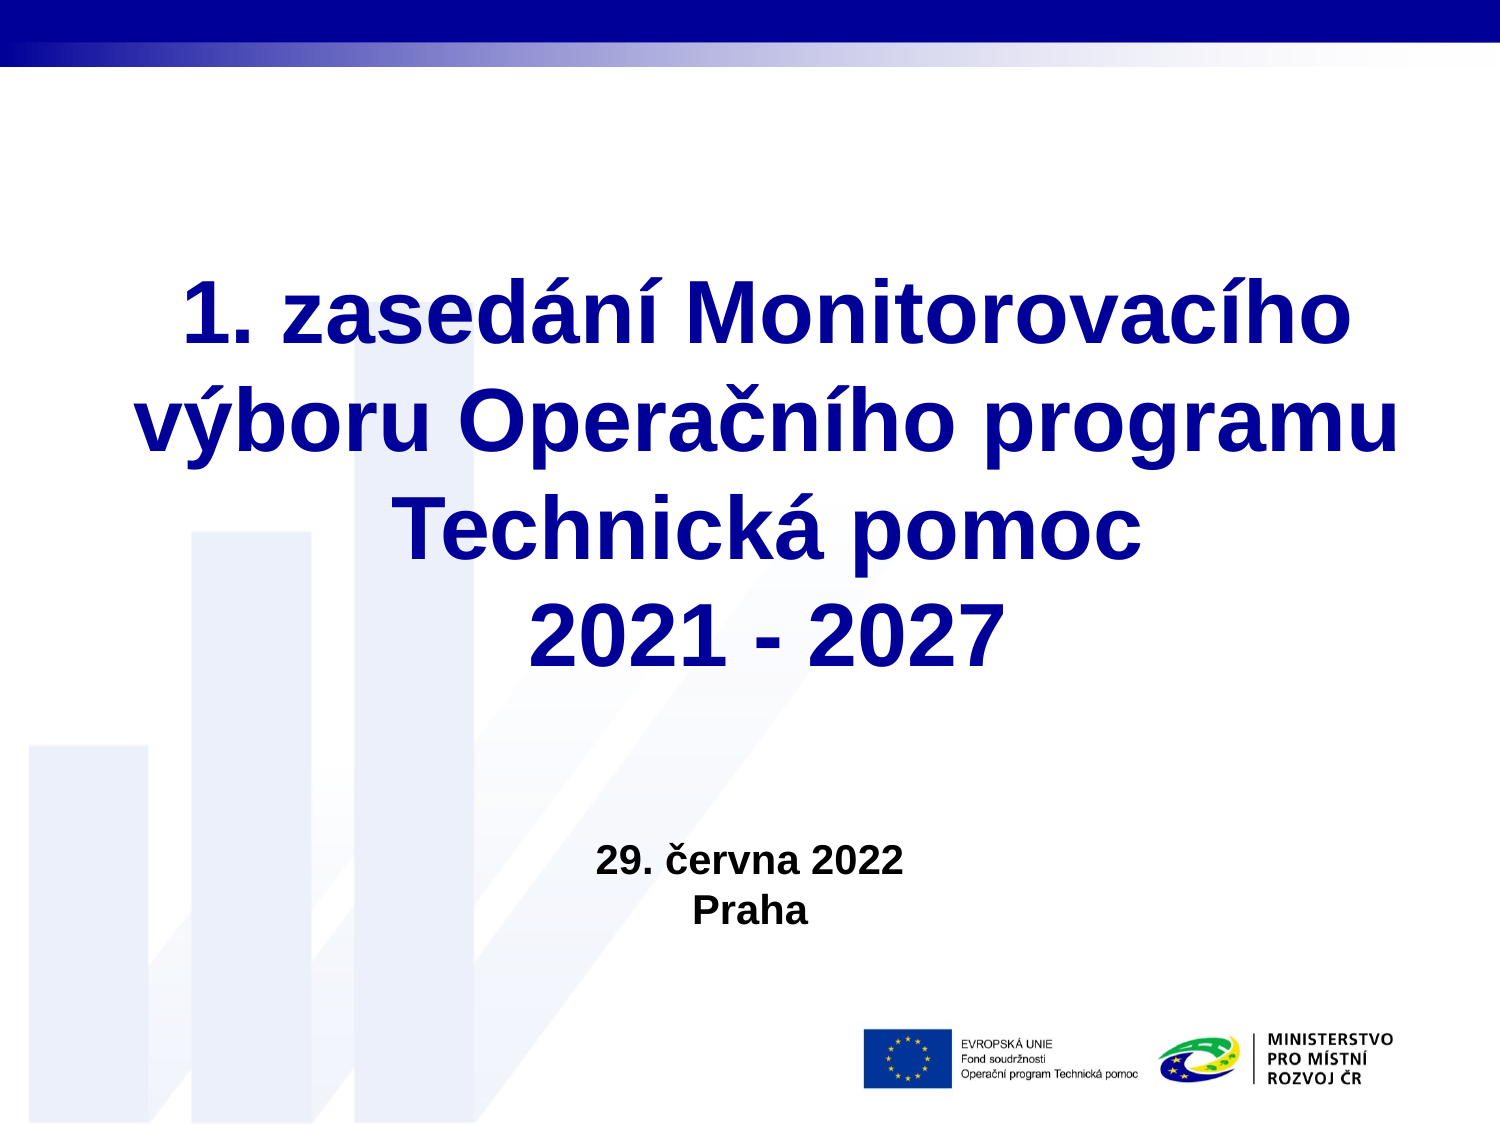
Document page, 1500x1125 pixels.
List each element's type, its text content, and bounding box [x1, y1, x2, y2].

title 1. zasedání Monitorovacího výboru Operačního programu Technická pomoc 2021 - 2027 [112, 243, 1425, 693]
subtitle 29. června 2022 Praha [112, 727, 1388, 941]
picture [29, 302, 1412, 1125]
